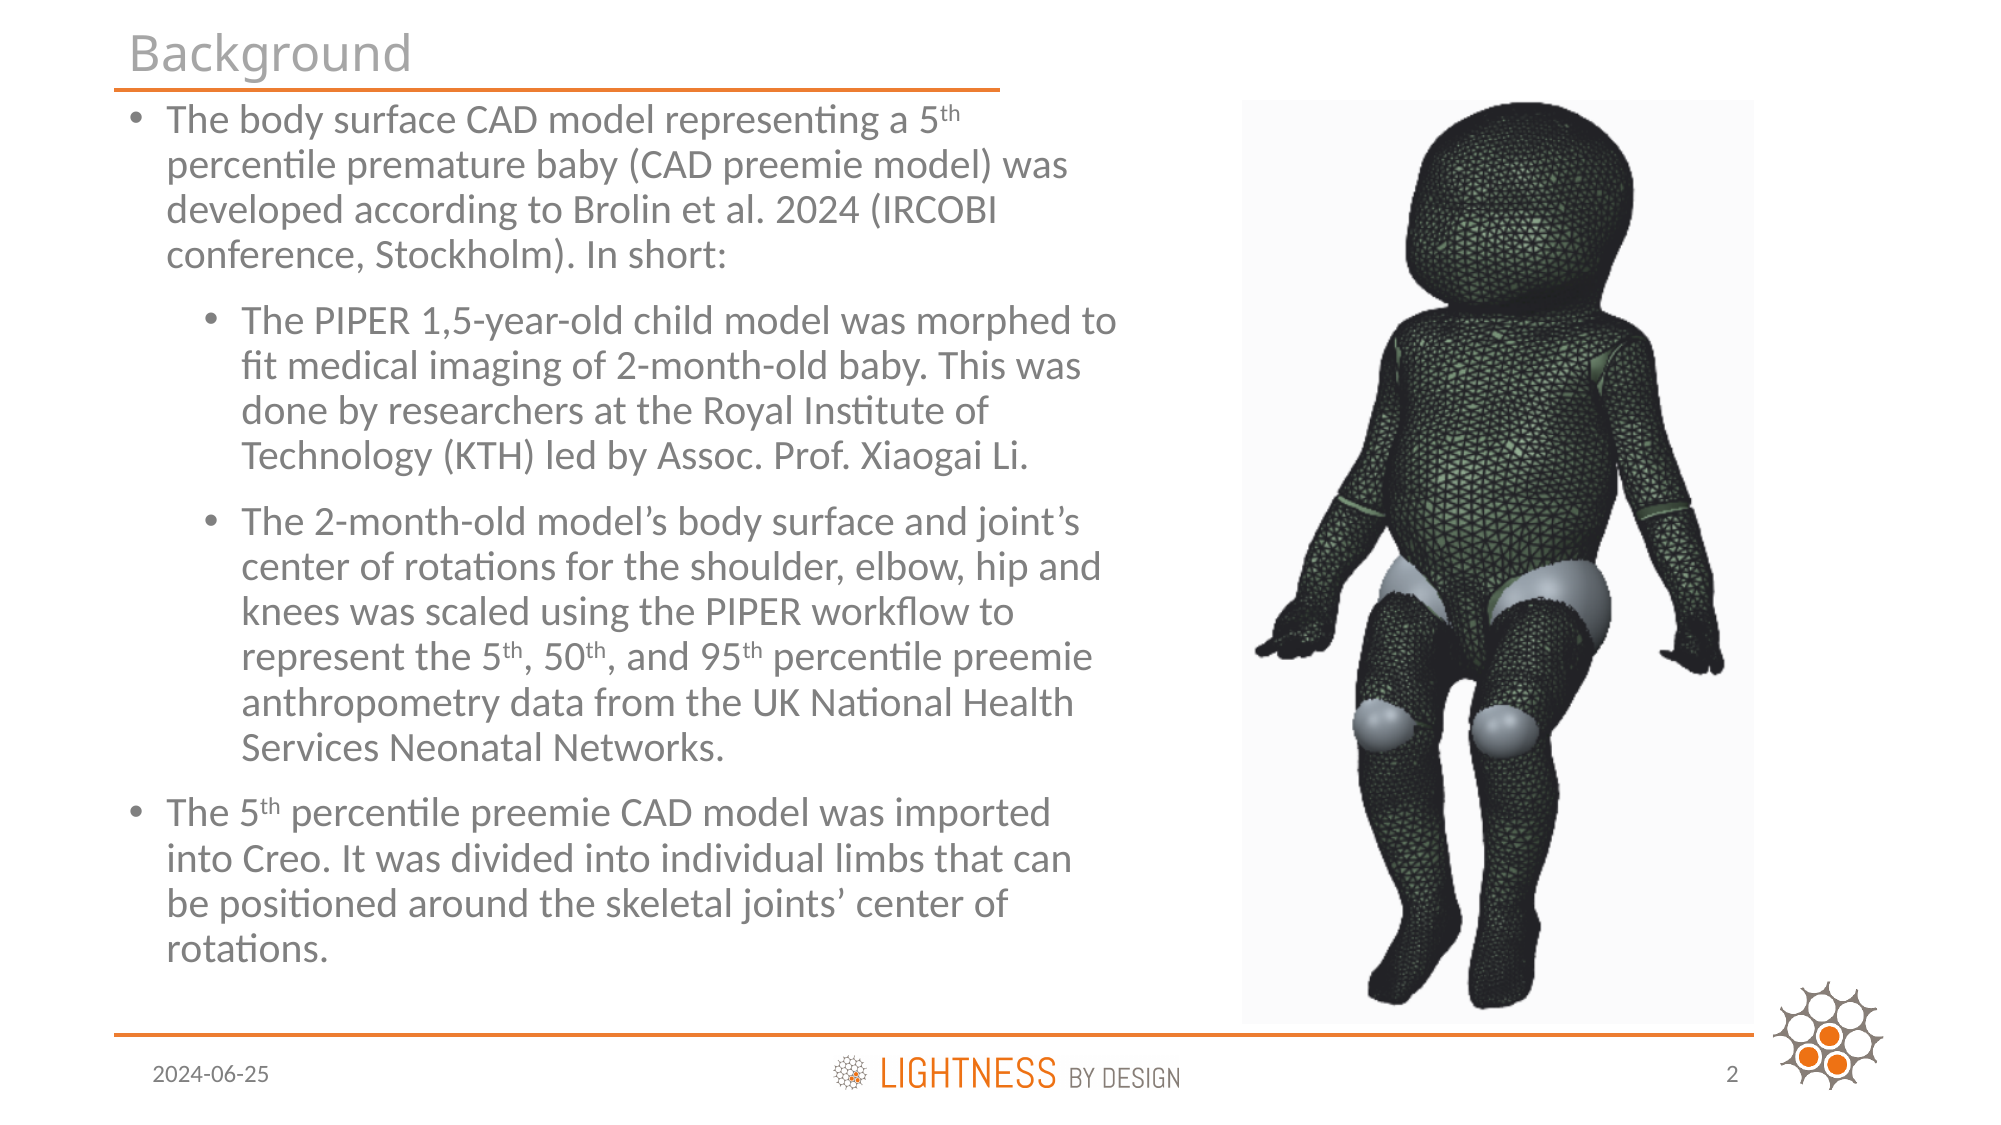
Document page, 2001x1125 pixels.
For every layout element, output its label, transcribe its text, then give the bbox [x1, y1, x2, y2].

text_box The body surface CAD model representing a 5th percentile premature baby (CAD preemie model) was developed according to Brolin et al. 2024 (IRCOBI conference, Stockholm). In short: The PIPER 1,5-year-old child model was morphed to fit medical imaging of 2-month-old baby. This was done by researchers at the Royal Institute of Technology (KTH) led by Assoc. Prof. Xiaogai Li. The 2-month-old model’s body surface and joint’s center of rotations for the shoulder, elbow, hip and knees was scaled using the PIPER workflow to represent the 5th, 50th, and 95th percentile preemie anthropometry data from the UK National Health Services Neonatal Networks. The 5th percentile preemie CAD model was imported into Creo. It was divided into individual limbs that can be positioned around the skeletal joints’ center of rotations. [113, 90, 1139, 1014]
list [1242, 100, 1754, 1024]
picture [833, 1055, 1179, 1090]
title Background [114, 20, 1000, 90]
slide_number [137, 1042, 588, 1103]
slide_number 2 [1412, 1042, 1754, 1103]
picture [1769, 979, 1886, 1092]
